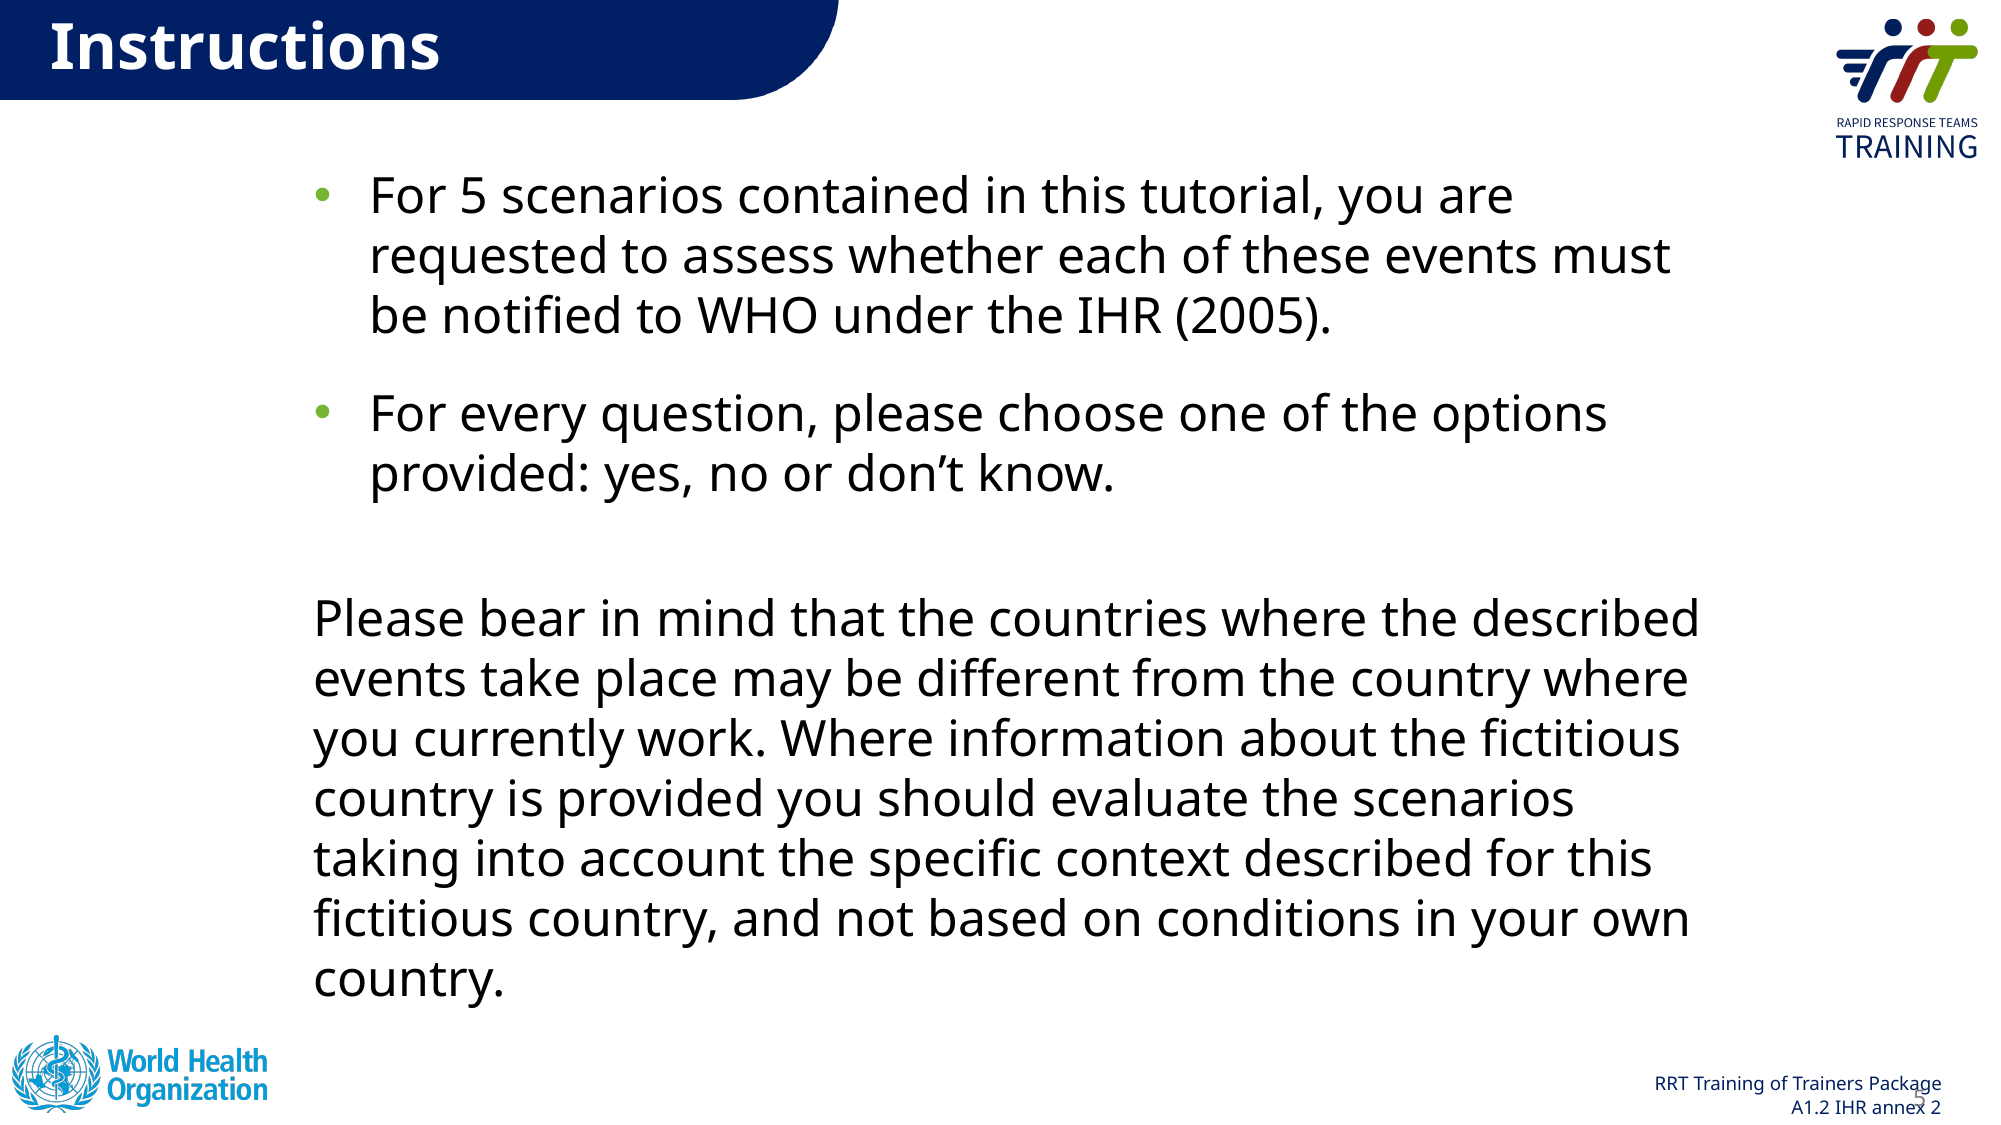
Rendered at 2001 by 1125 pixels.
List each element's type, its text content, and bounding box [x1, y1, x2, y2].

picture [12, 1083, 48, 1113]
picture [0, 0, 839, 100]
picture [12, 1035, 267, 1113]
title Instructions [42, 6, 826, 101]
picture [1835, 19, 1978, 167]
text_box For 5 scenarios contained in this tutorial, you are requested to assess whether each of these events must be notified to WHO under the IHR (2005). For every question, please choose one of the options provided: yes, no or don’t know. Please bear in mind that the countries where the described events take place may be different from the country where you currently work. Where information about the fictitious country is provided you should evaluate the scenarios taking into account the specific context described for this fictitious country, and not based on conditions in your own country. [306, 156, 1718, 1014]
picture [58, 1050, 64, 1058]
